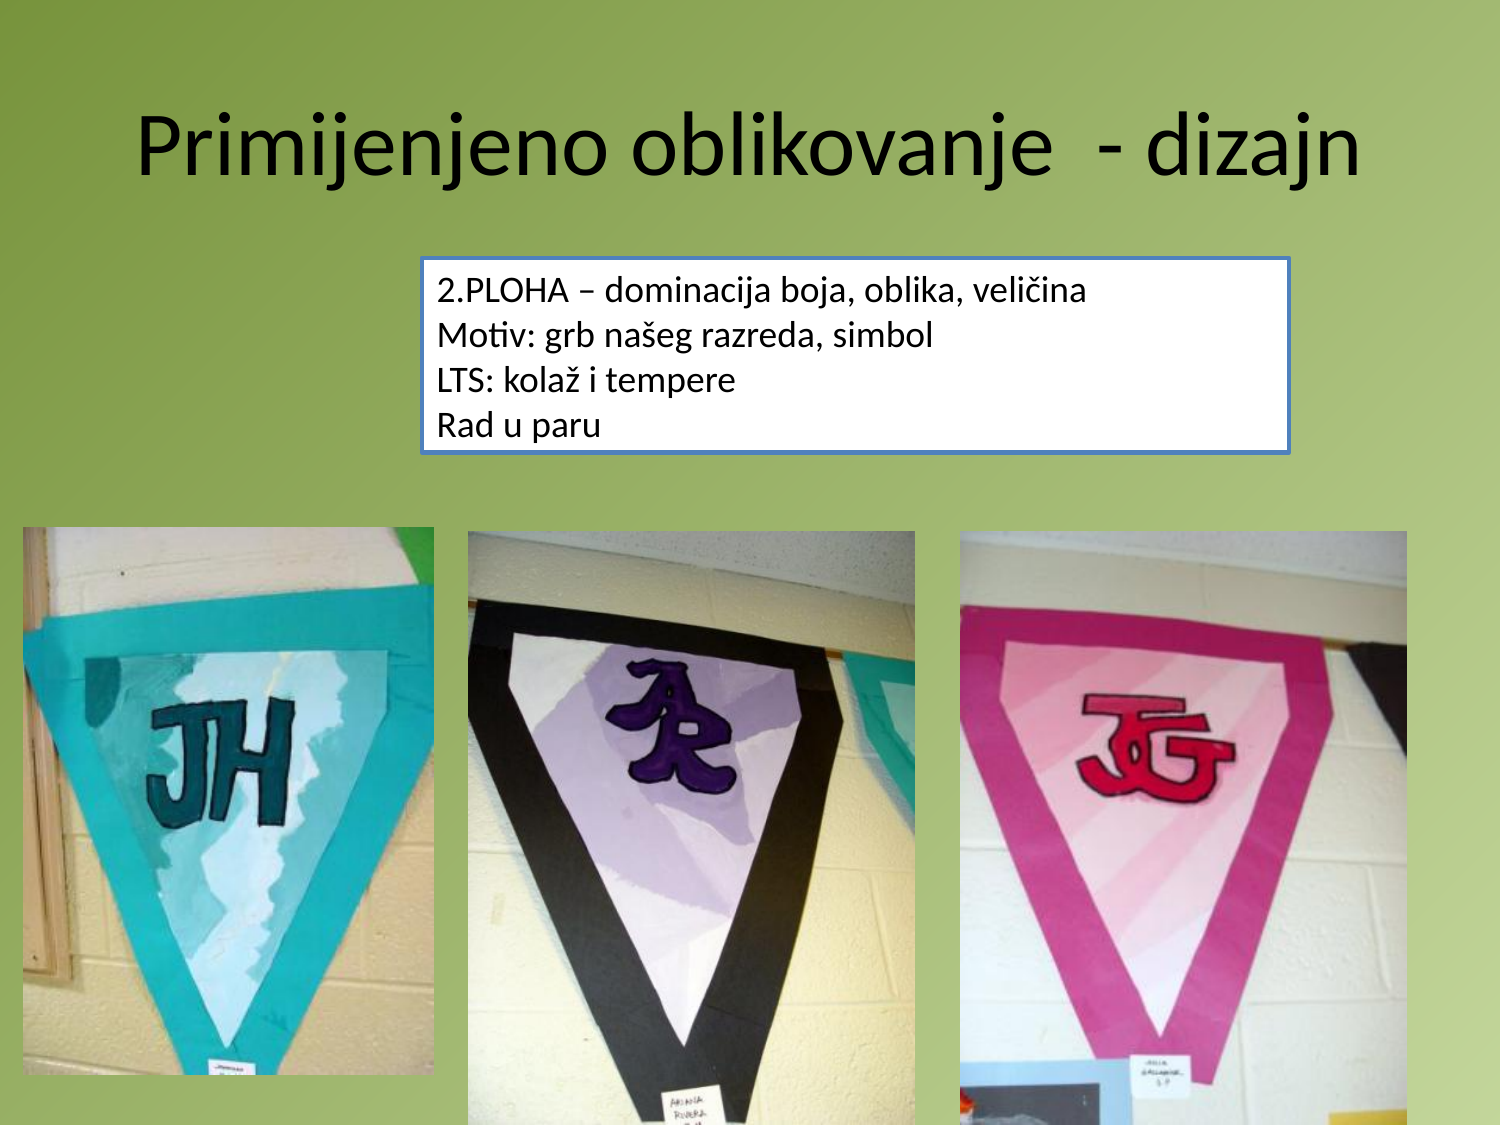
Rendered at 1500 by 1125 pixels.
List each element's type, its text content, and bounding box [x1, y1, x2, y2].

picture [468, 530, 915, 1125]
picture [960, 530, 1407, 1125]
text_box 2.PLOHA – dominacija boja, oblika, veličina Motiv: grb našeg razreda, simbol LTS: kolaž i tempere Rad u paru [420, 256, 1291, 455]
picture [23, 527, 434, 1075]
title Primijenjeno oblikovanje - dizajn [74, 44, 1426, 233]
